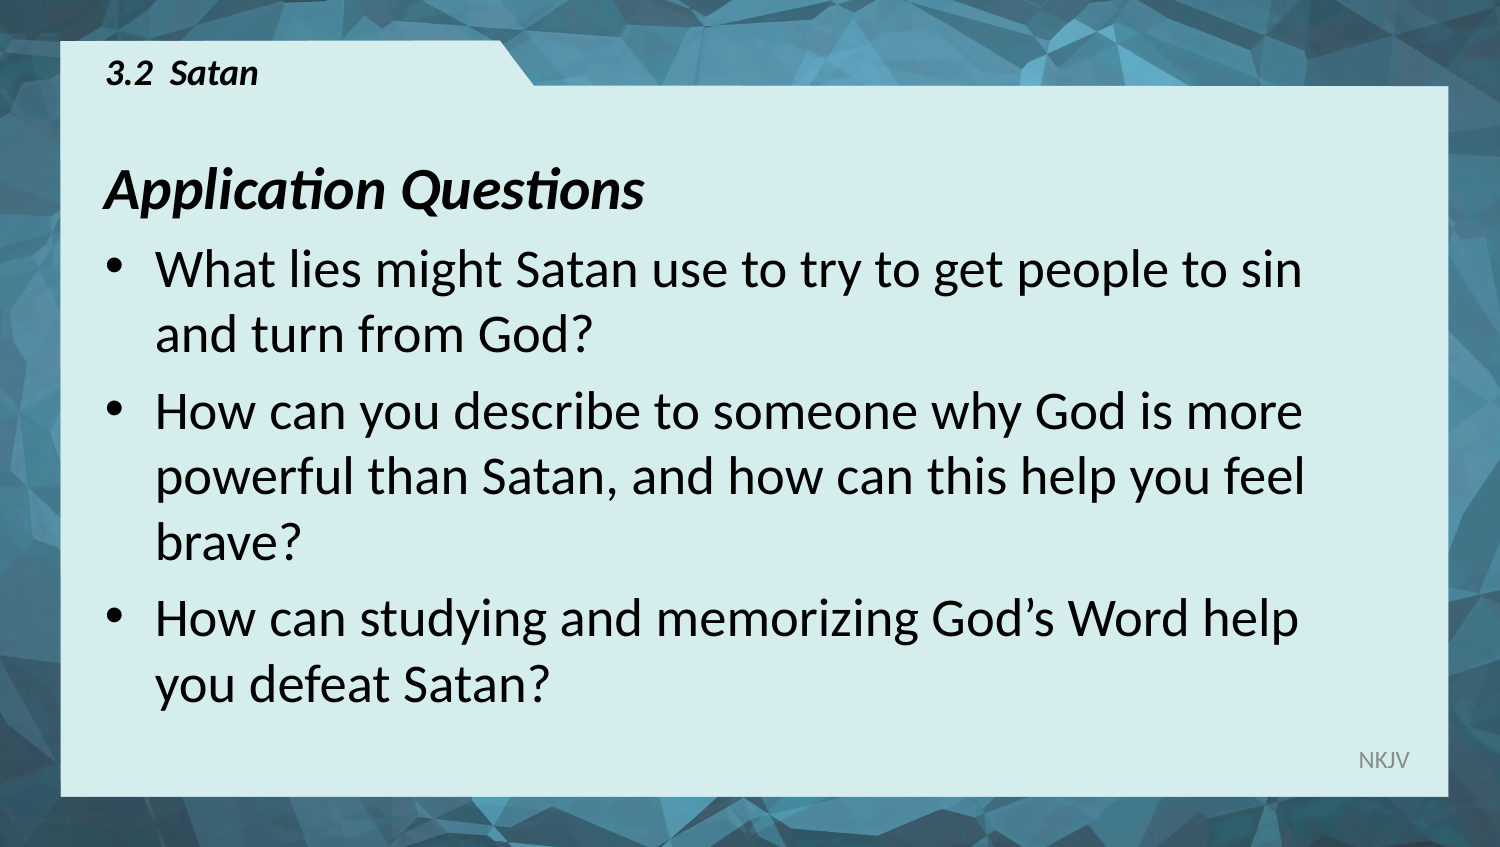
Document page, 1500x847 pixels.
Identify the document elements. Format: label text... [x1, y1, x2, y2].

title 3.2 Satan [89, 33, 1420, 108]
picture [0, 0, 1500, 847]
list Application Questions What lies might Satan use to try to get people to sin and turn from God? How can you describe to someone why God is more powerful than Satan, and how can this help you feel brave? How can studying and memorizing God’s Word help you defeat Satan? [89, 141, 1403, 722]
footer NKJV [950, 736, 1425, 782]
